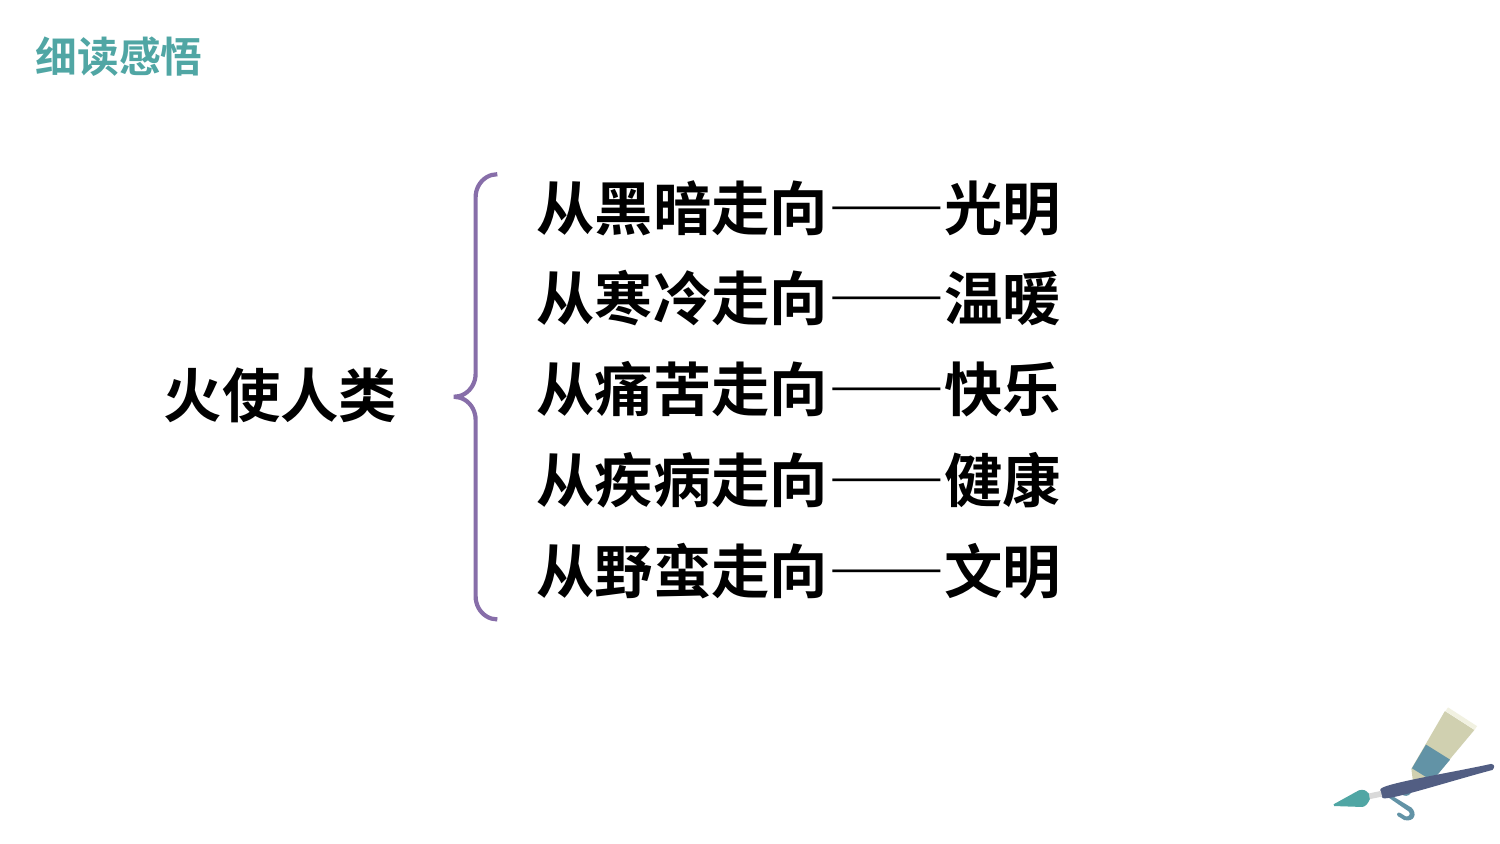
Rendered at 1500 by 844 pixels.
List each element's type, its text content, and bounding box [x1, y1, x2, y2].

text_box 火使人类 [152, 353, 409, 435]
text_box 从黑暗走向——光明 从寒冷走向——温暖 从痛苦走向——快乐 从疾病走向——健康 从野蛮走向——文明 [525, 145, 1204, 611]
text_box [1358, 708, 1481, 844]
text_box 细读感悟 [24, 25, 261, 87]
text_box [453, 173, 498, 620]
